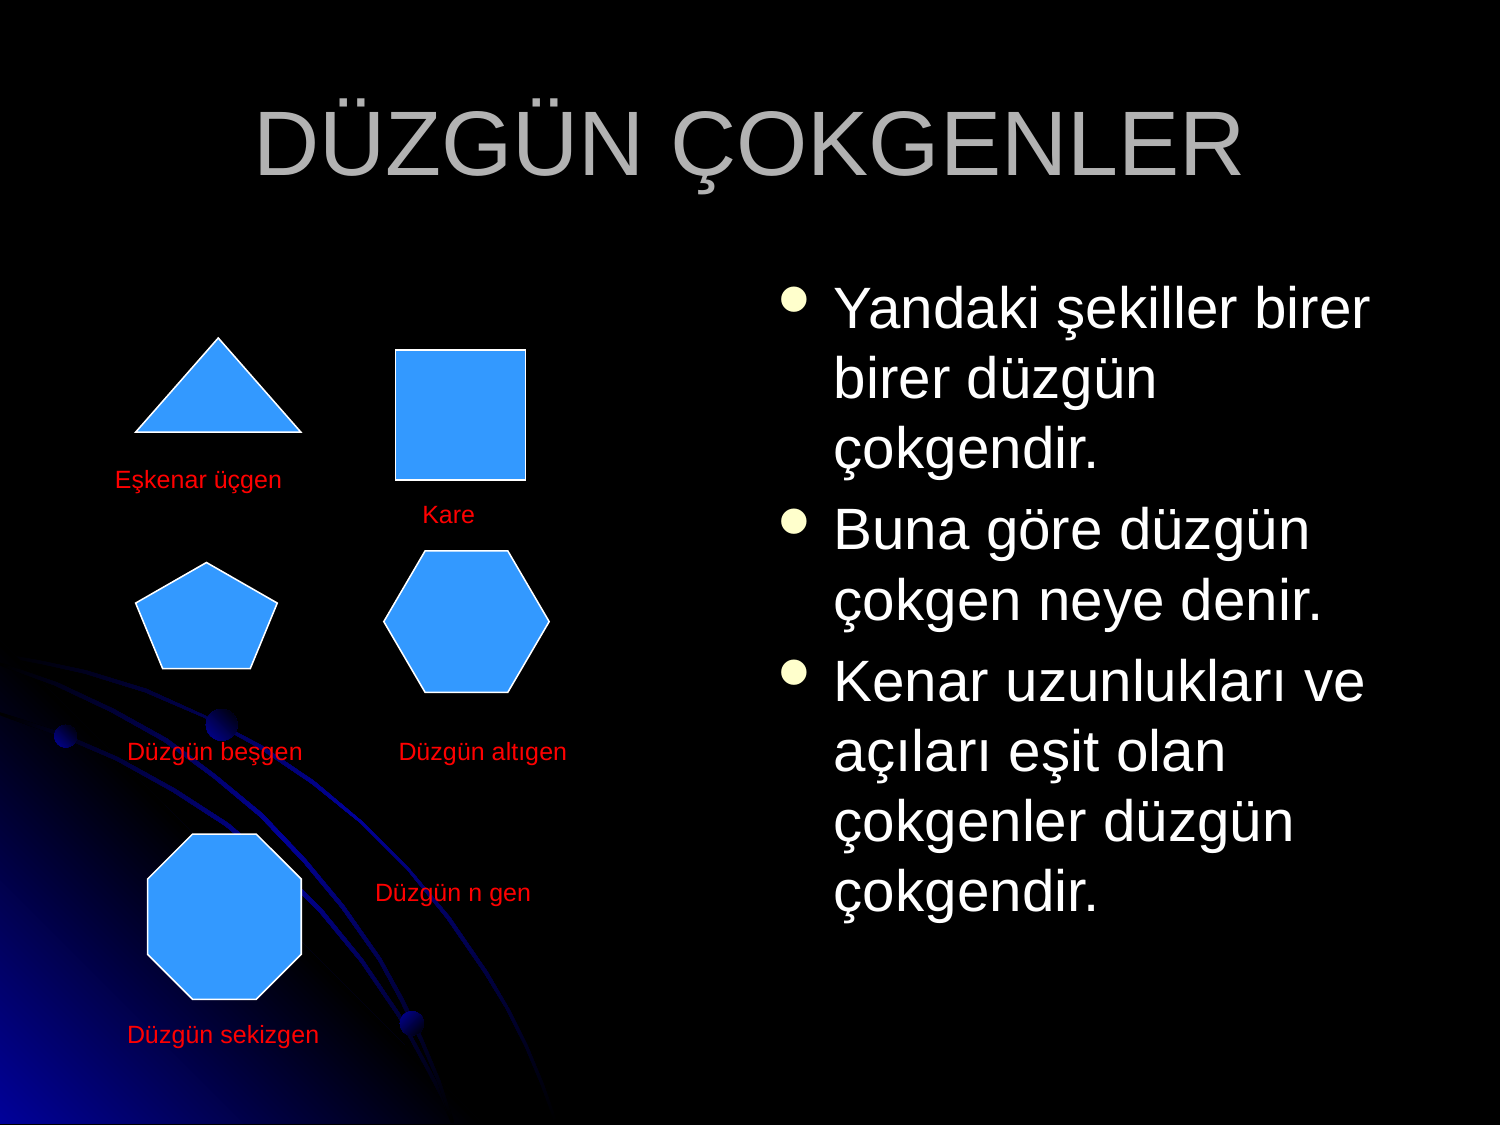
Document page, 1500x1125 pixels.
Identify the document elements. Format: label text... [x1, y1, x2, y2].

text_box [135, 337, 301, 433]
text_box Kare [407, 491, 526, 537]
text_box Eşkenar üçgen [100, 456, 313, 501]
text_box Düzgün n gen [360, 869, 573, 915]
text_box Düzgün beşgen [112, 727, 325, 773]
text_box Düzgün altıgen [383, 727, 597, 773]
text_box [383, 550, 550, 693]
text_box Düzgün sekizgen [112, 1011, 373, 1057]
text_box [147, 834, 302, 1000]
list Yandaki şekiller birer birer düzgün çokgendir. Buna göre düzgün çokgen neye denir. Kenar uzunlukları ve açıları eşit olan çokgenler düzgün çokgendir. [762, 262, 1426, 1006]
title DÜZGÜN ÇOKGENLER [74, 45, 1426, 233]
text_box [135, 562, 278, 669]
text_box [395, 349, 526, 480]
